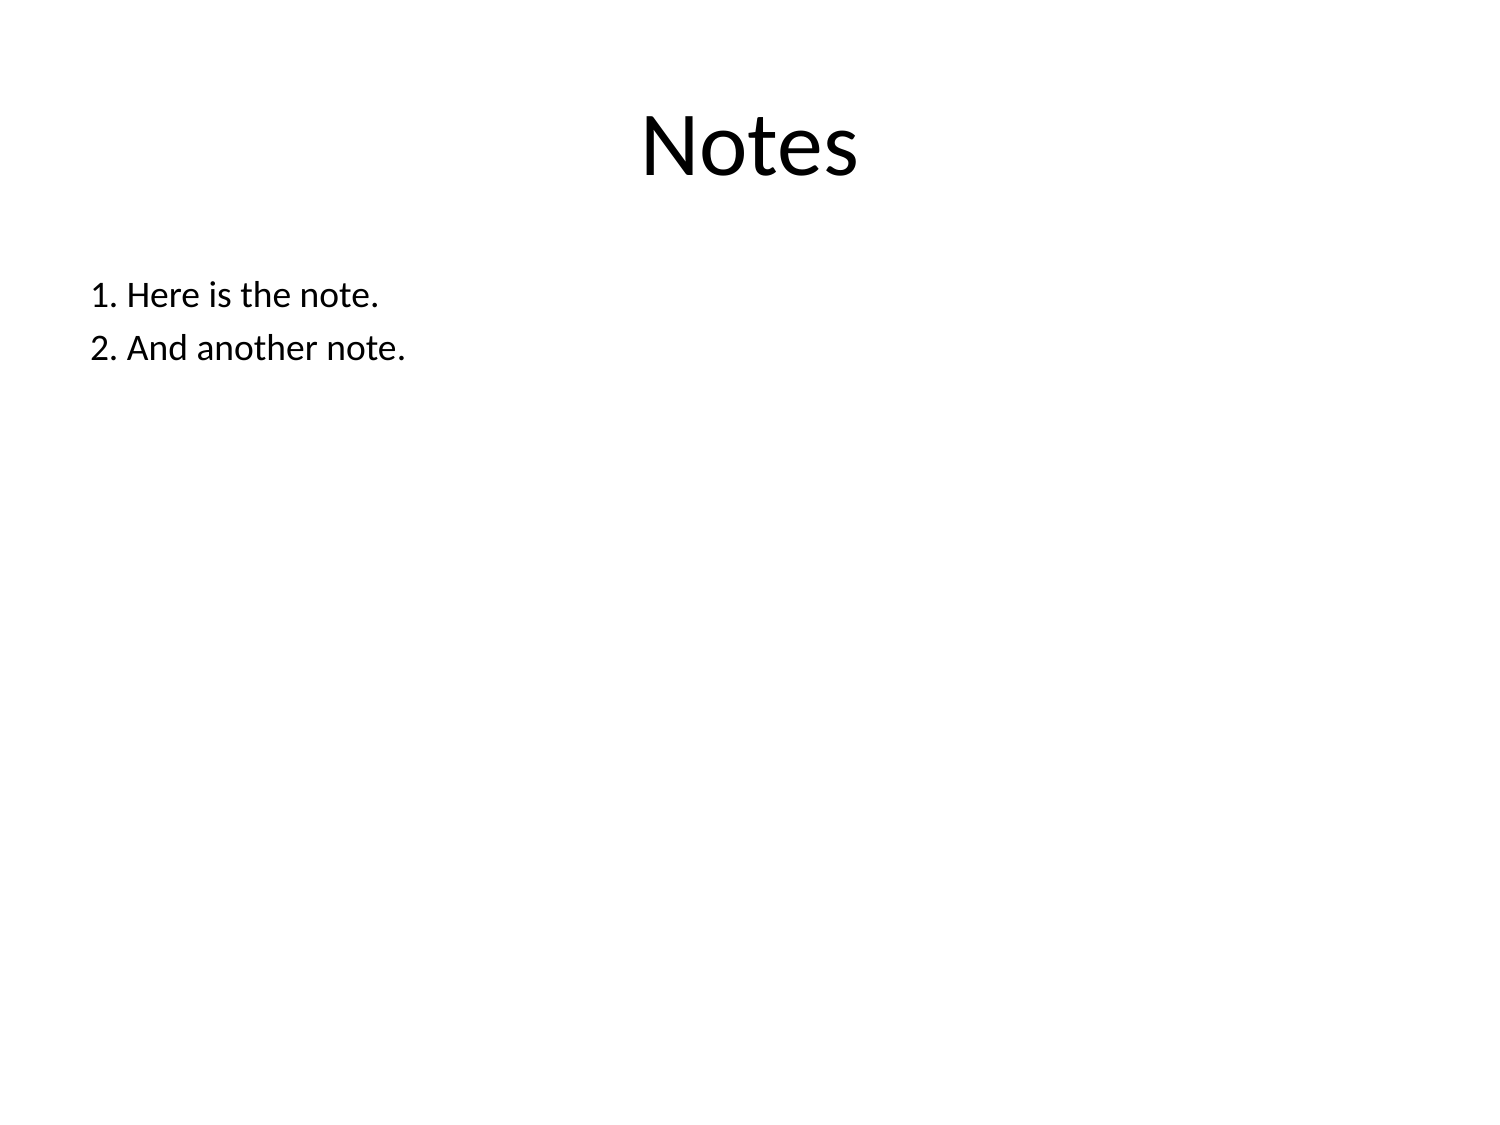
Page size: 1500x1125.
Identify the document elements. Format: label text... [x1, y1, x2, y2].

title Notes [75, 45, 1425, 233]
list 1. Here is the note. 2. And another note. [75, 262, 1425, 1005]
